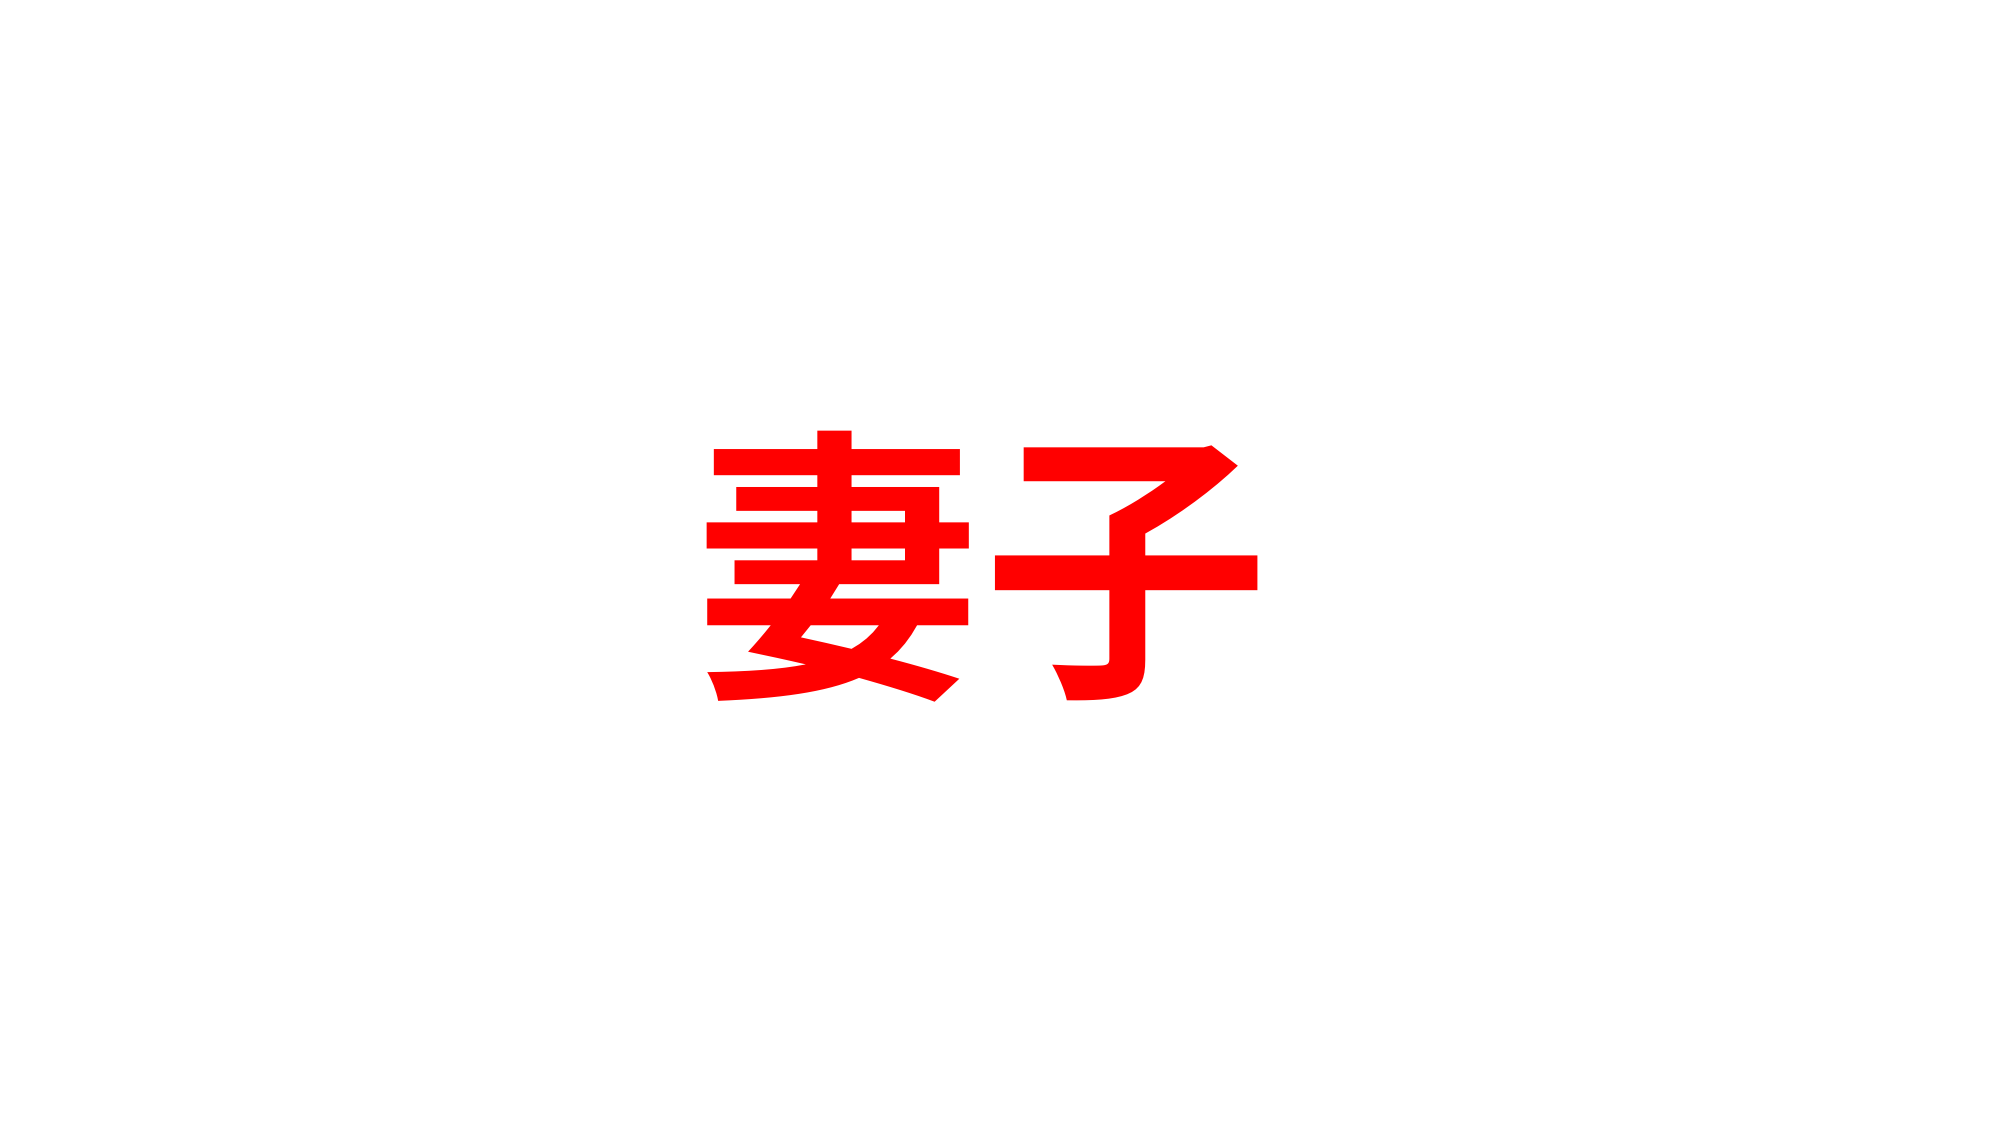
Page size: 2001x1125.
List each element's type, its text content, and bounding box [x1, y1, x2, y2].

text_box 妻子 [679, 380, 1597, 741]
